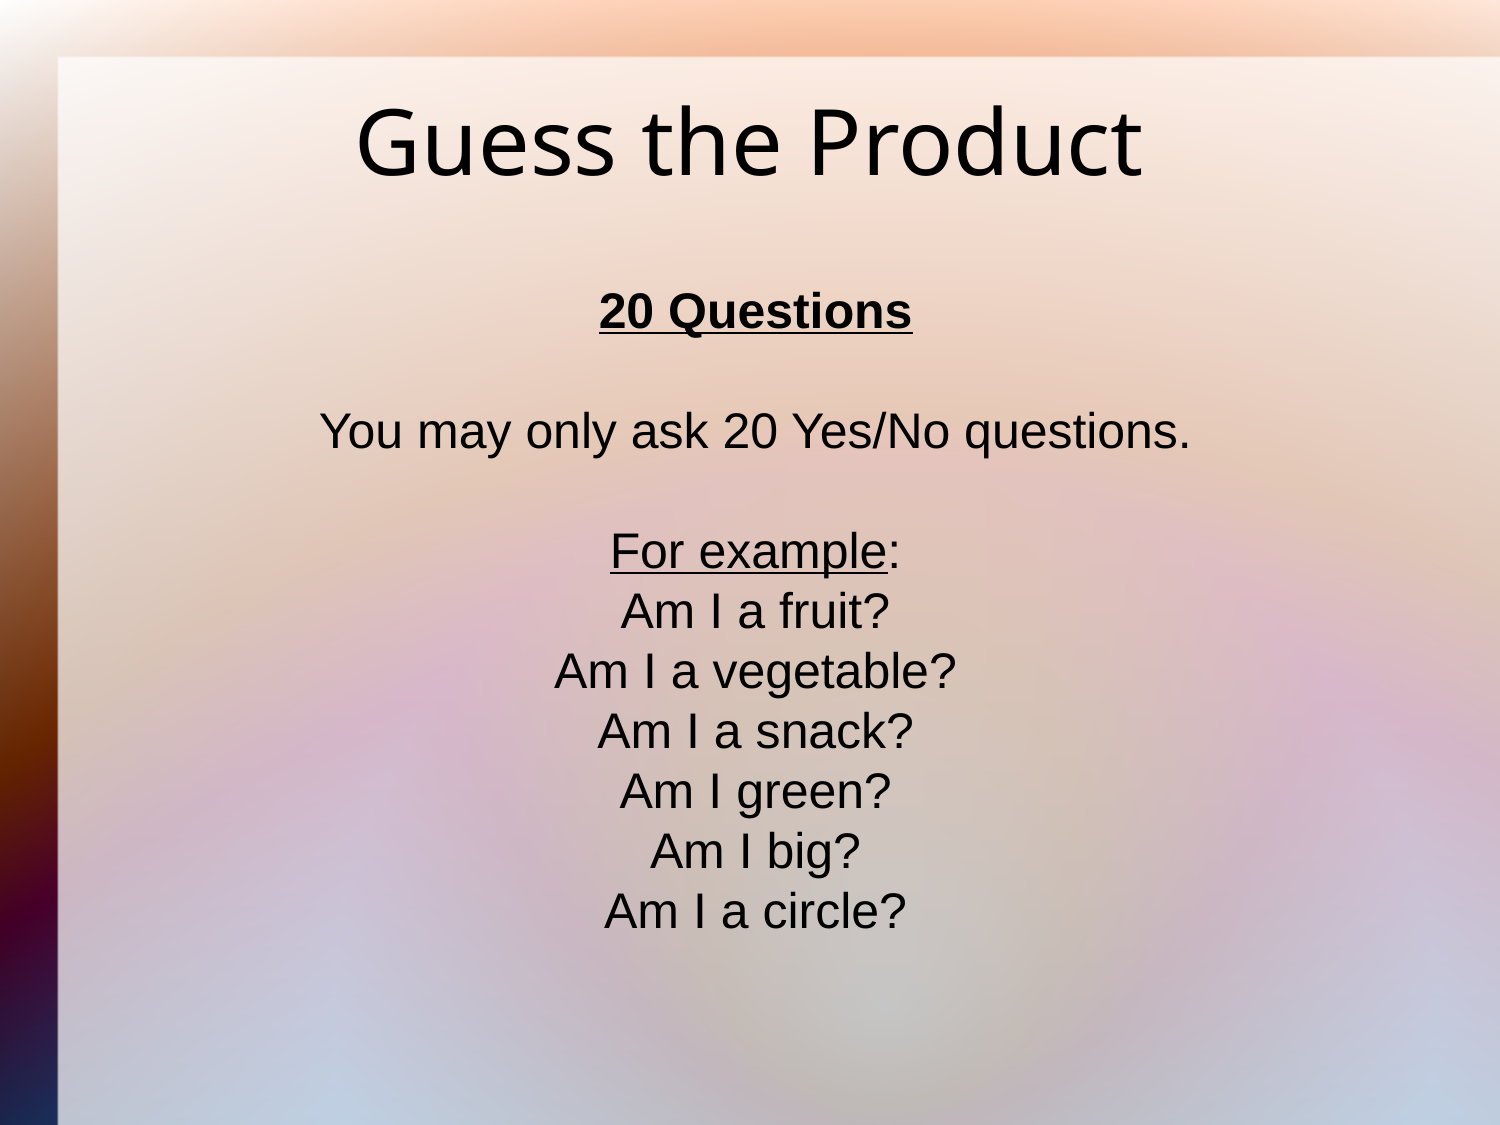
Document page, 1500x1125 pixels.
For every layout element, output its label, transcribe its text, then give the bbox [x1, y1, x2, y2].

picture [0, 0, 1500, 1125]
text_box 20 Questions You may only ask 20 Yes/No questions. For example: Am I a fruit? Am I a vegetable? Am I a snack? Am I green? Am I big? Am I a circle? [271, 271, 1240, 1011]
text_box Guess the Product [74, 45, 1425, 233]
